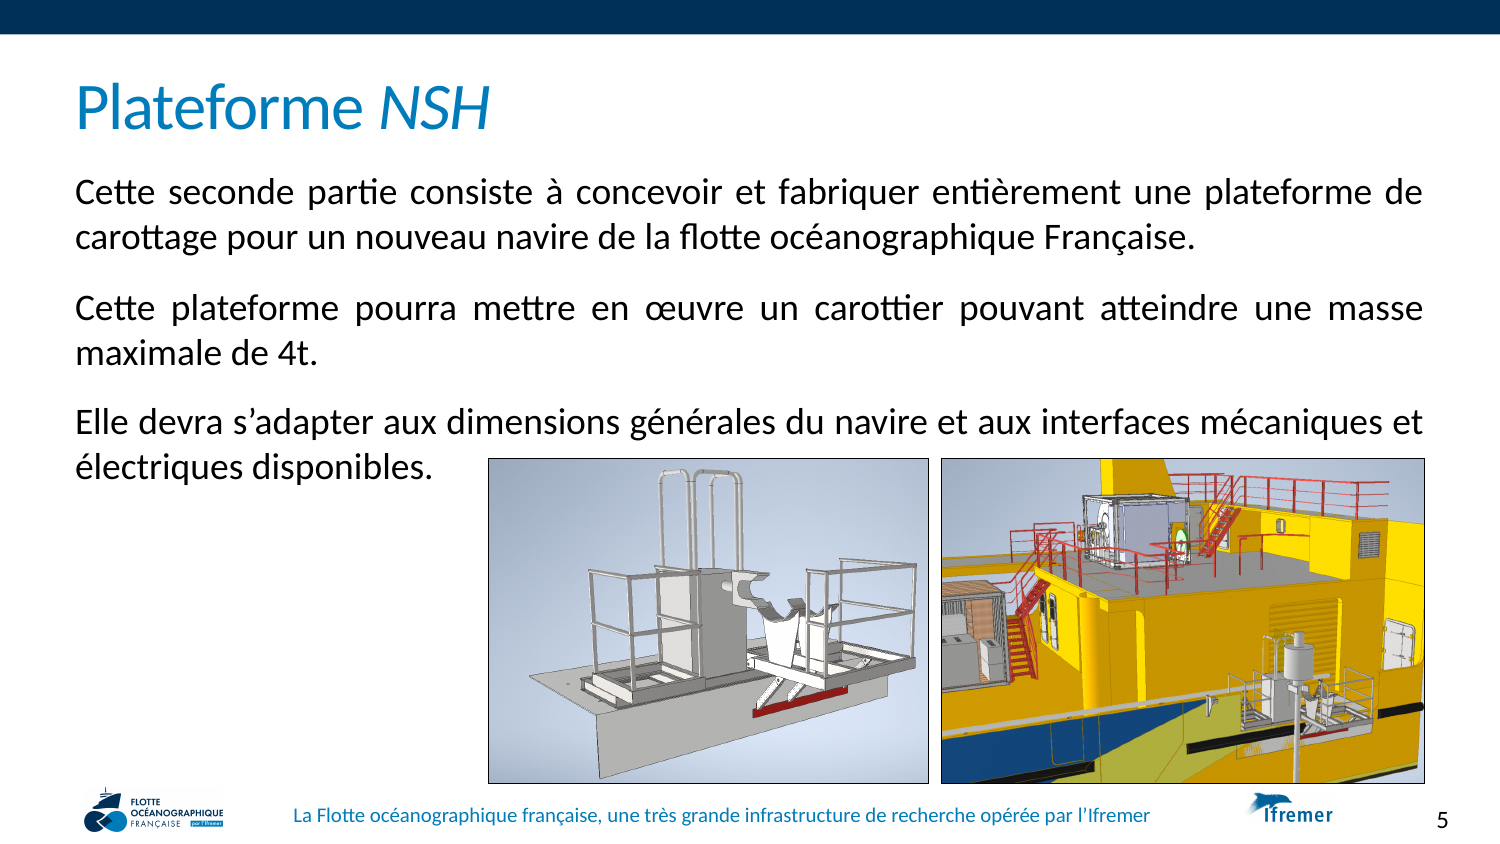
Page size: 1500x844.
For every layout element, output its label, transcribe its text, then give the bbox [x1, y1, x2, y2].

picture [1245, 791, 1334, 823]
list Plateforme NSH [75, 72, 1339, 146]
list Cette seconde partie consiste à concevoir et fabriquer entièrement une plateforme de carottage pour un nouveau navire de la flotte océanographique Française. Cette plateforme pourra mettre en œuvre un carottier pouvant atteindre une masse maximale de 4t. Elle devra s’adapter aux dimensions générales du navire et aux interfaces mécaniques et électriques disponibles. [75, 167, 1425, 491]
picture [84, 787, 223, 832]
picture [488, 458, 929, 784]
picture [941, 458, 1425, 784]
